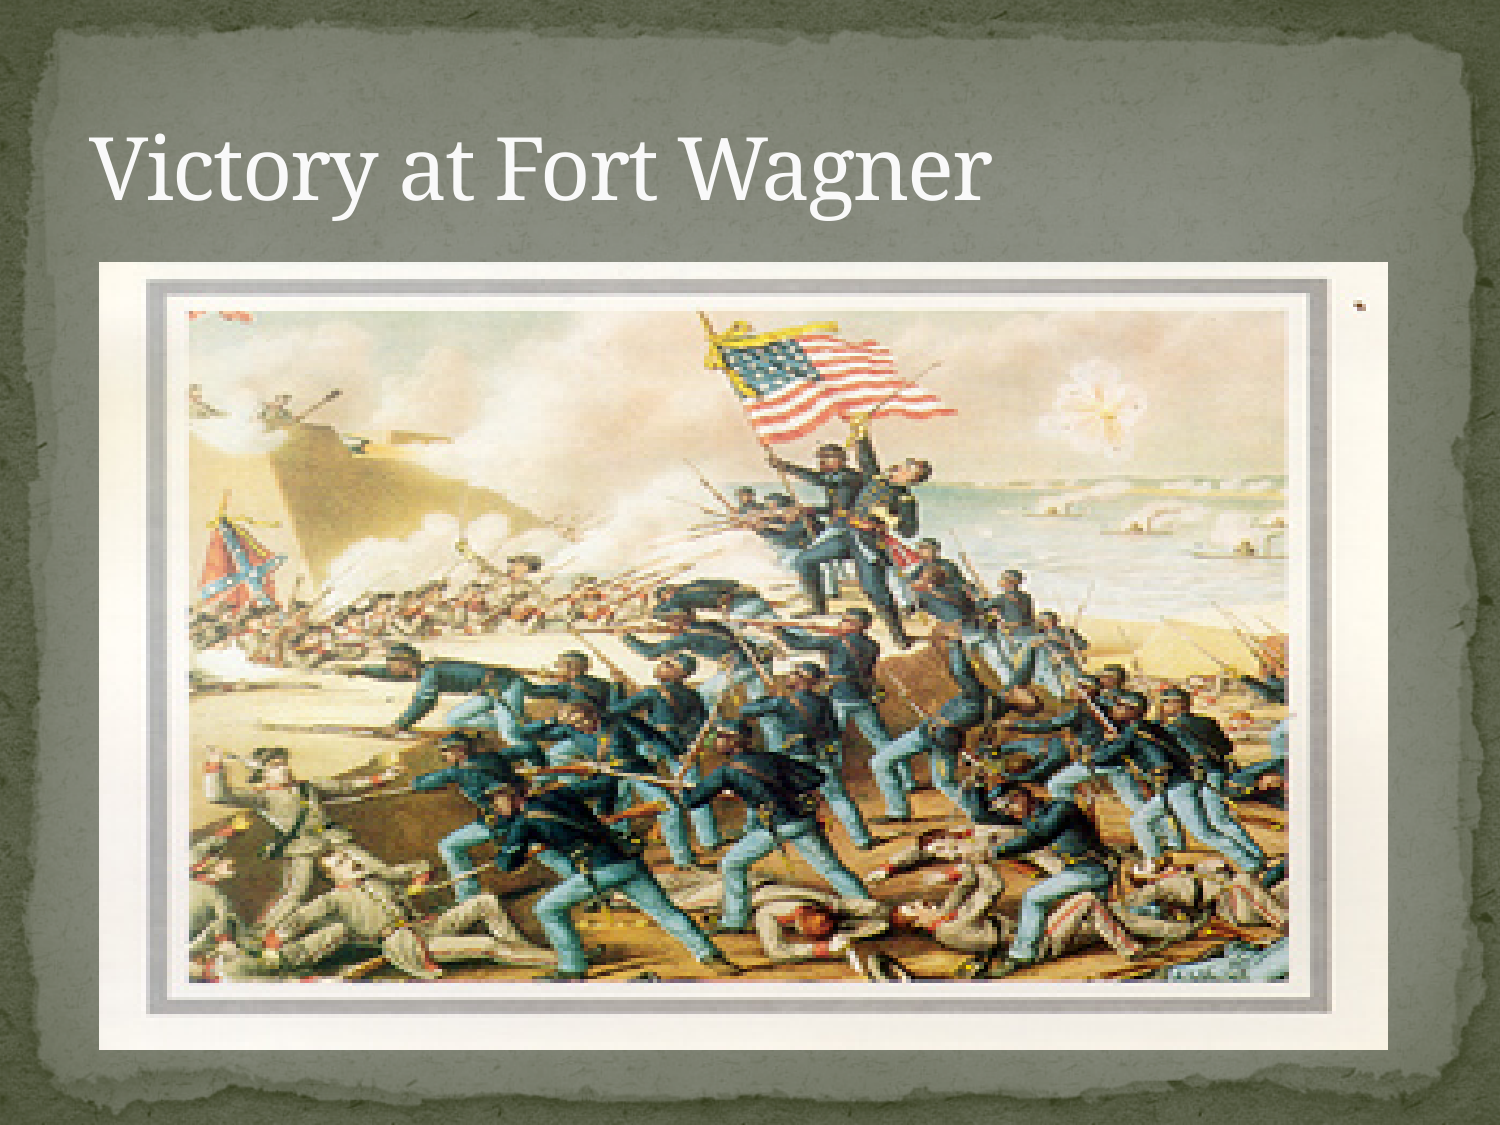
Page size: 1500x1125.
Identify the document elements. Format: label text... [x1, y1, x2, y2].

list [102, 265, 1384, 1049]
title Victory at Fort Wagner [74, 24, 1425, 225]
